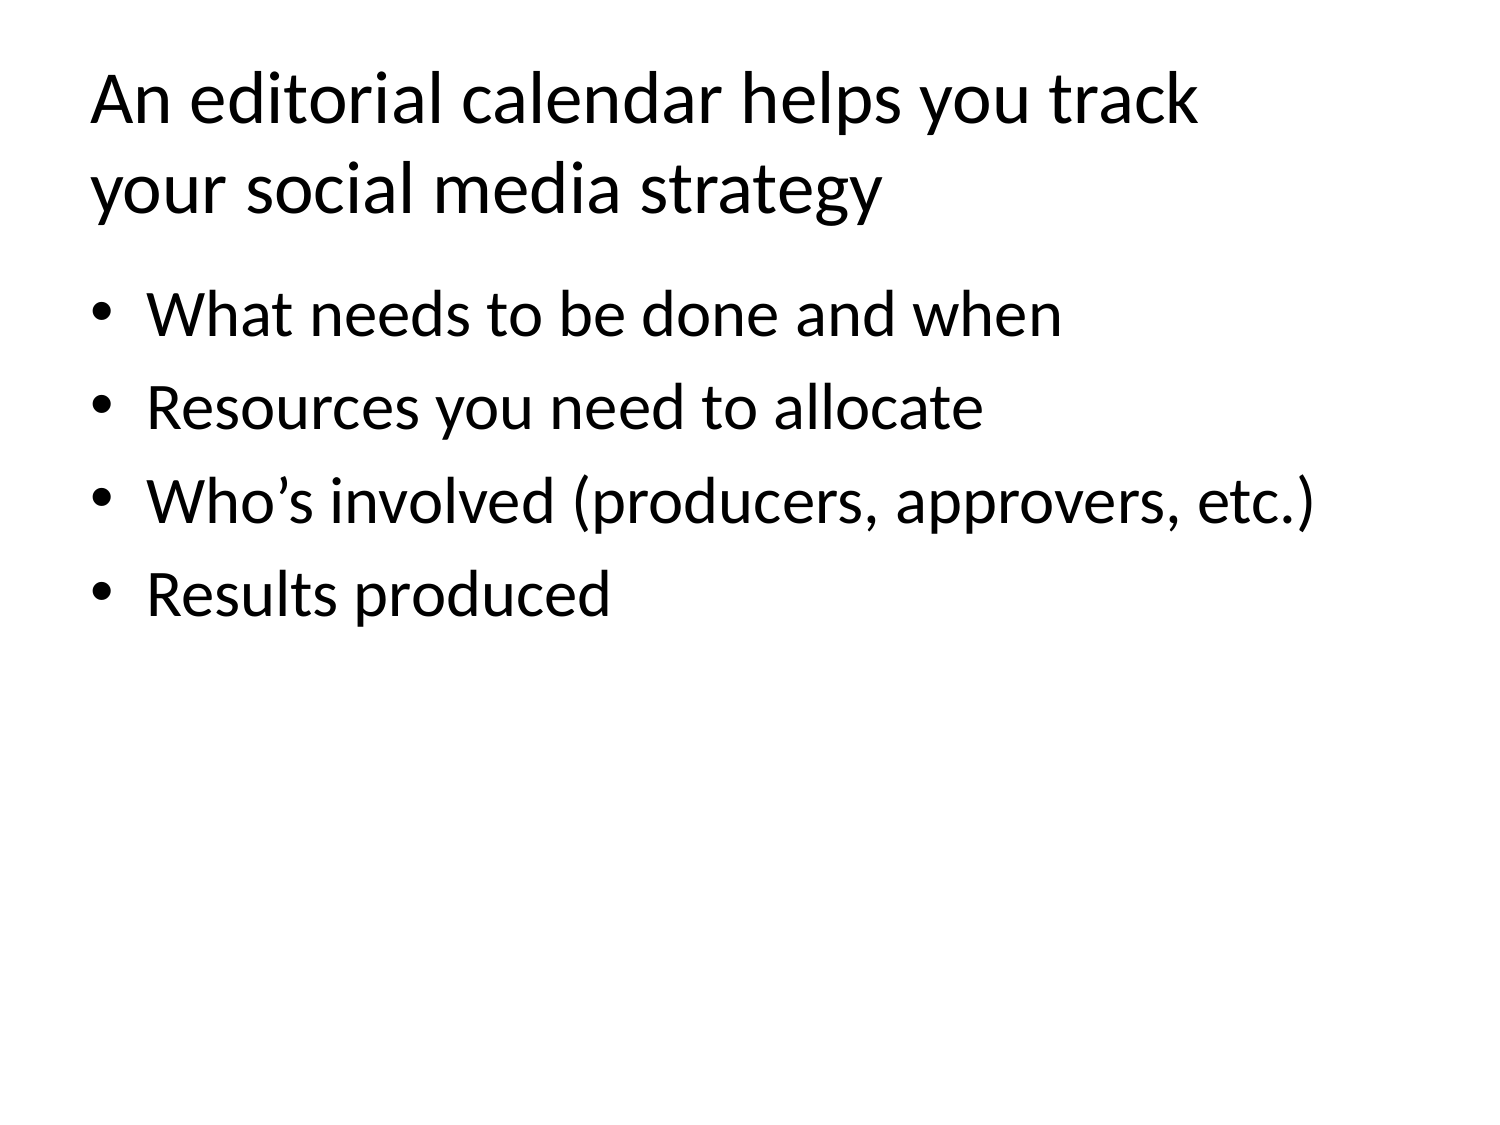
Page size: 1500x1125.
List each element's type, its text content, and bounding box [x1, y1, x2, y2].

list What needs to be done and when Resources you need to allocate Who’s involved (producers, approvers, etc.) Results produced [75, 262, 1425, 1005]
title An editorial calendar helps you track your social media strategy [75, 45, 1425, 233]
